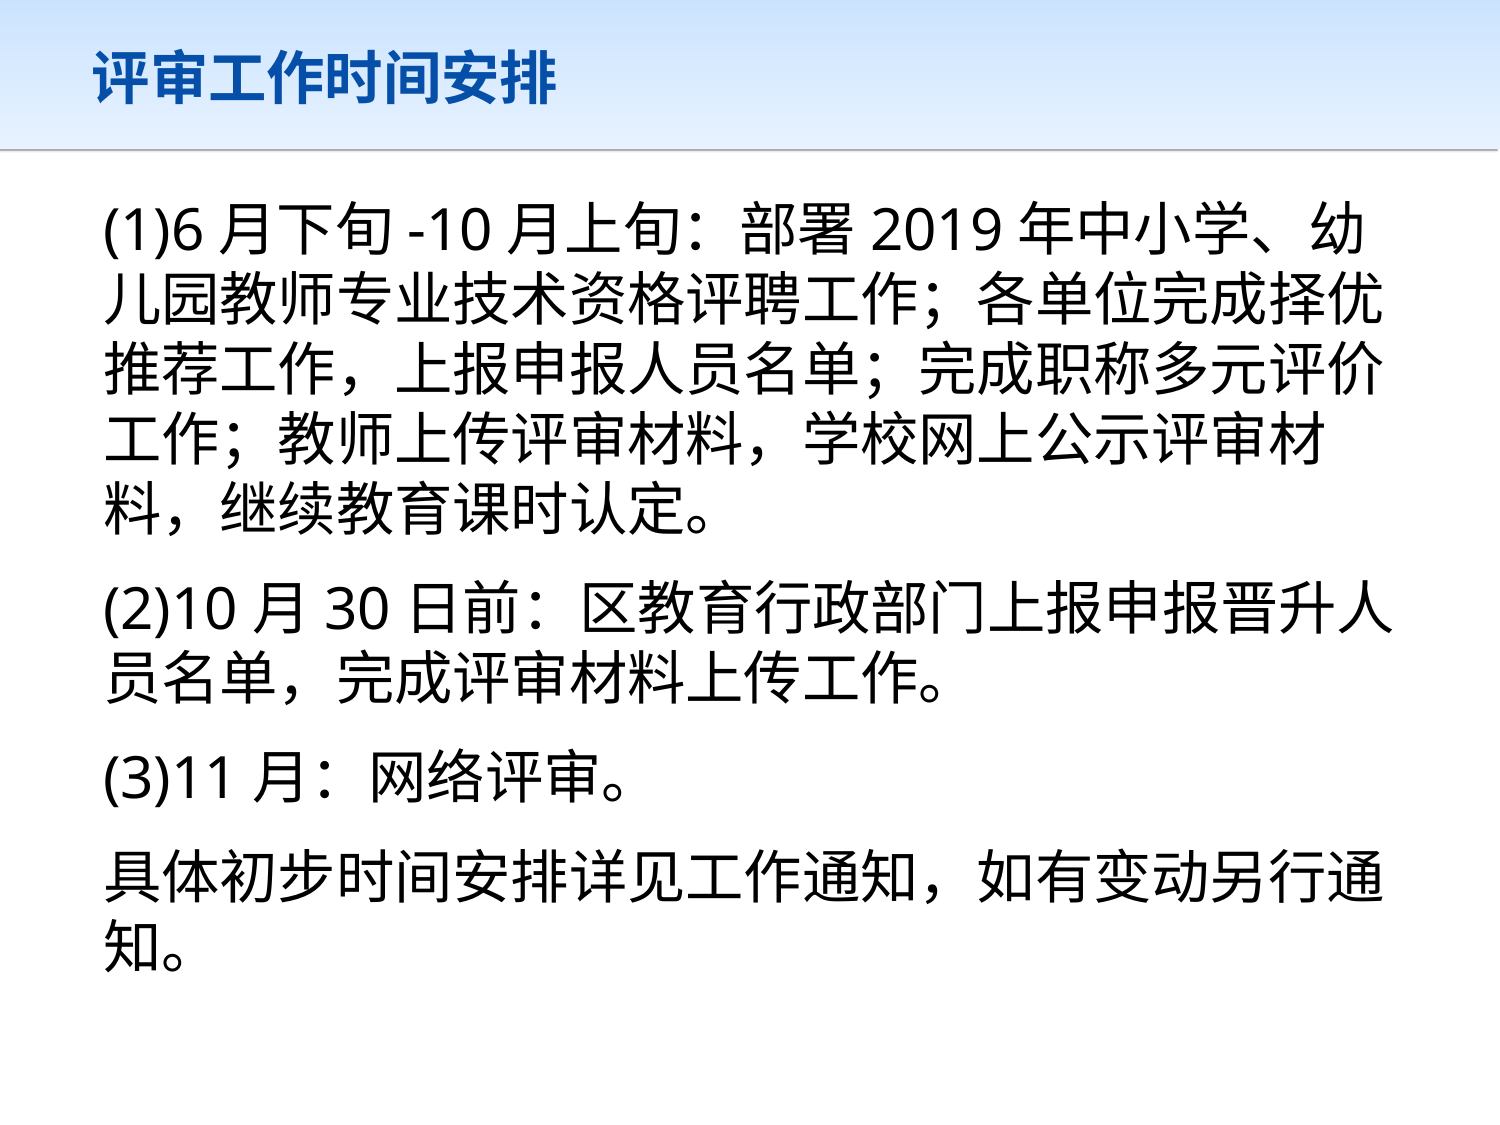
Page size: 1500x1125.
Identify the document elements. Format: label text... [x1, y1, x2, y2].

text_box (1)6月下旬-10月上旬：部署2019年中小学、幼儿园教师专业技术资格评聘工作；各单位完成择优推荐工作，上报申报人员名单；完成职称多元评价工作；教师上传评审材料，学校网上公示评审材料，继续教育课时认定。 (2)10月30日前：区教育行政部门上报申报晋升人员名单，完成评审材料上传工作。 (3)11月：网络评审。 具体初步时间安排详见工作通知，如有变动另行通知。 [88, 184, 1412, 987]
title 评审工作时间安排 [76, 23, 1424, 131]
